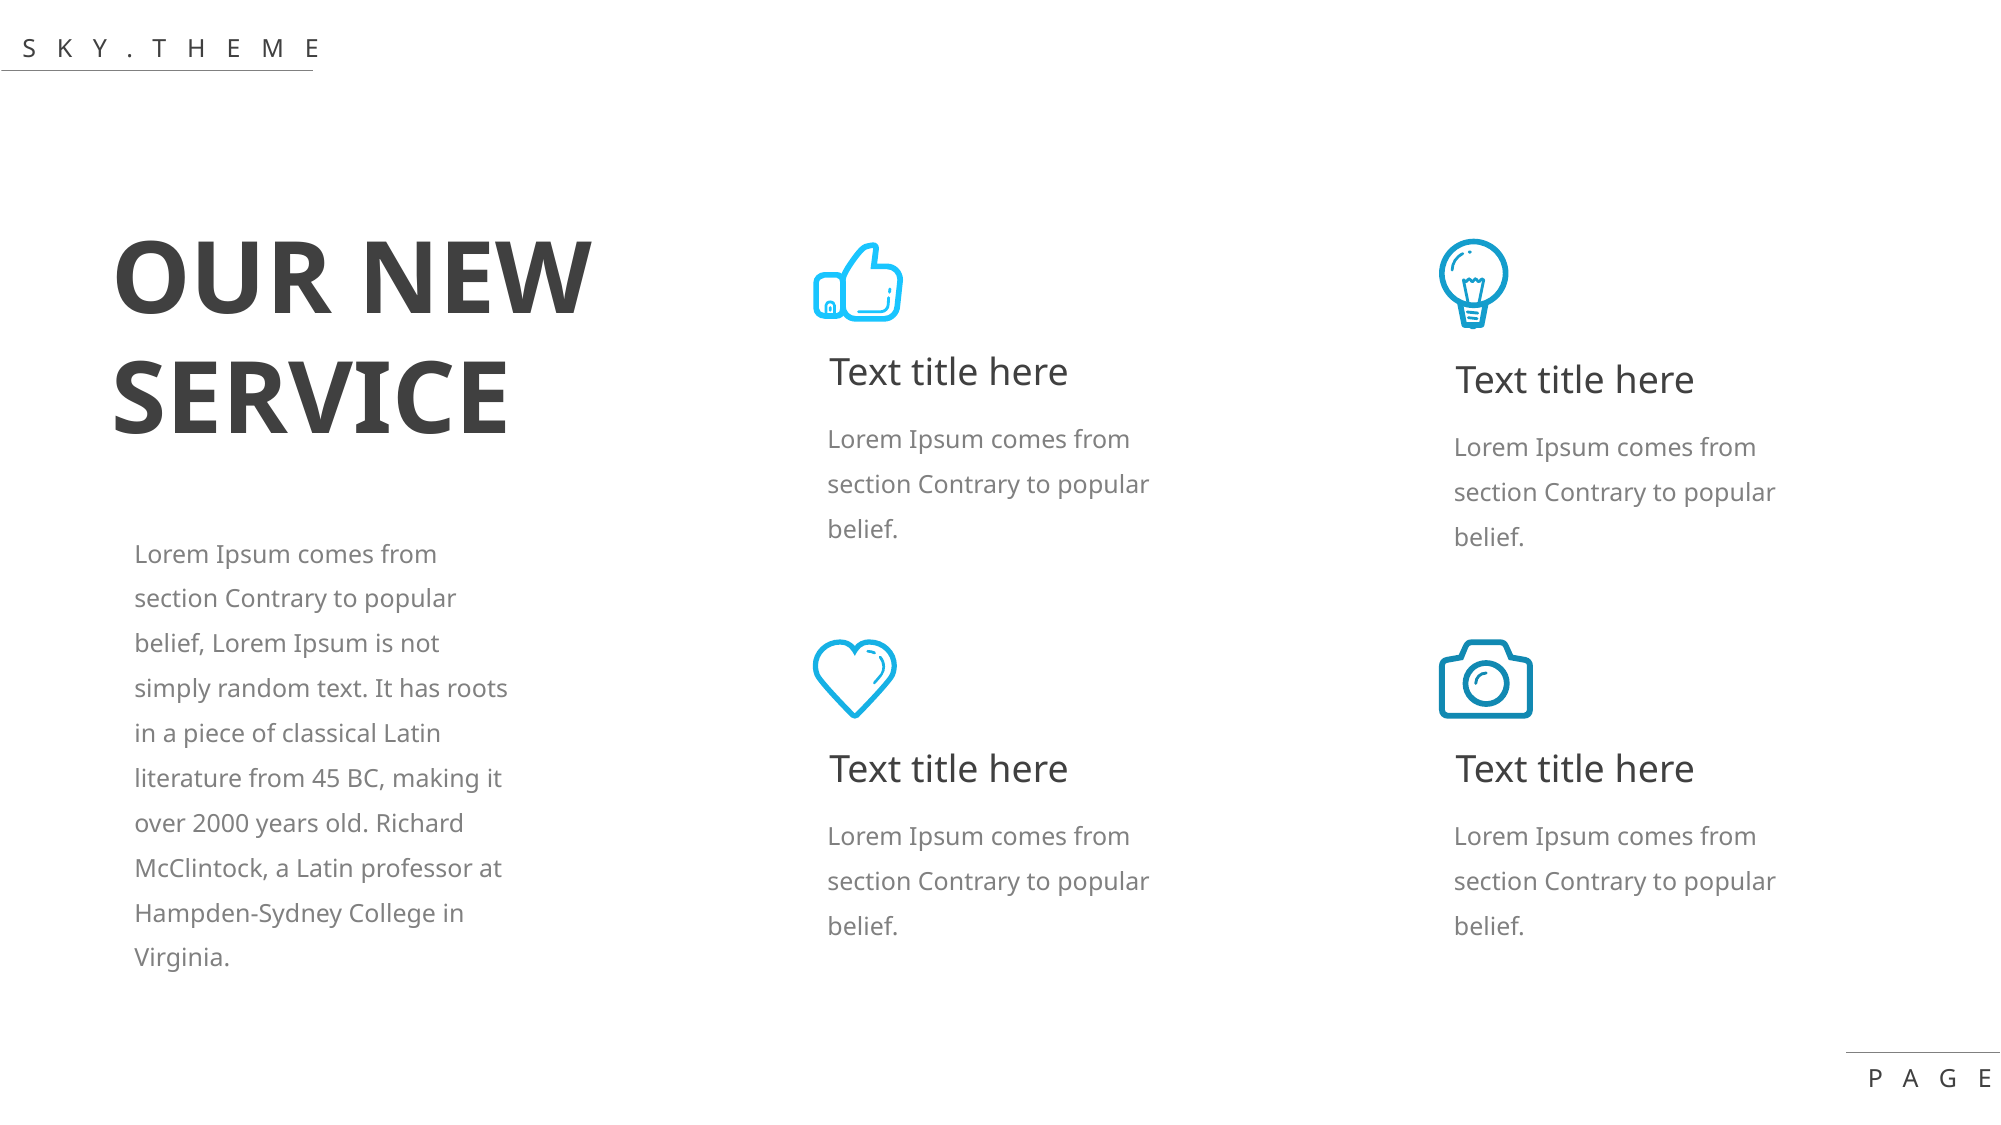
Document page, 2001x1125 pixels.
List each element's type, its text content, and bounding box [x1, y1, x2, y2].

text_box Lorem Ipsum comes from section Contrary to popular belief. [1439, 798, 1842, 948]
text_box Lorem Ipsum comes from section Contrary to popular belief. [812, 798, 1216, 948]
text_box OUR NEW SERVICE [96, 206, 608, 461]
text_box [1438, 639, 1533, 719]
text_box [813, 242, 903, 322]
text_box Text title here [1440, 737, 1711, 798]
text_box Text title here [1440, 349, 1711, 409]
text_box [812, 639, 897, 719]
text_box Lorem Ipsum comes from section Contrary to popular belief. [812, 400, 1216, 551]
text_box Text title here [814, 340, 1085, 401]
text_box Text title here [814, 737, 1085, 798]
text_box Lorem Ipsum comes from section Contrary to popular belief. [1439, 409, 1842, 560]
text_box Lorem Ipsum comes from section Contrary to popular belief, Lorem Ipsum is not simply random text. It has roots in a piece of classical Latin literature from 45 BC, making it over 2000 years old. Richard McClintock, a Latin professor at Hampden-Sydney College in Virginia. [119, 515, 534, 980]
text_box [1439, 238, 1509, 330]
